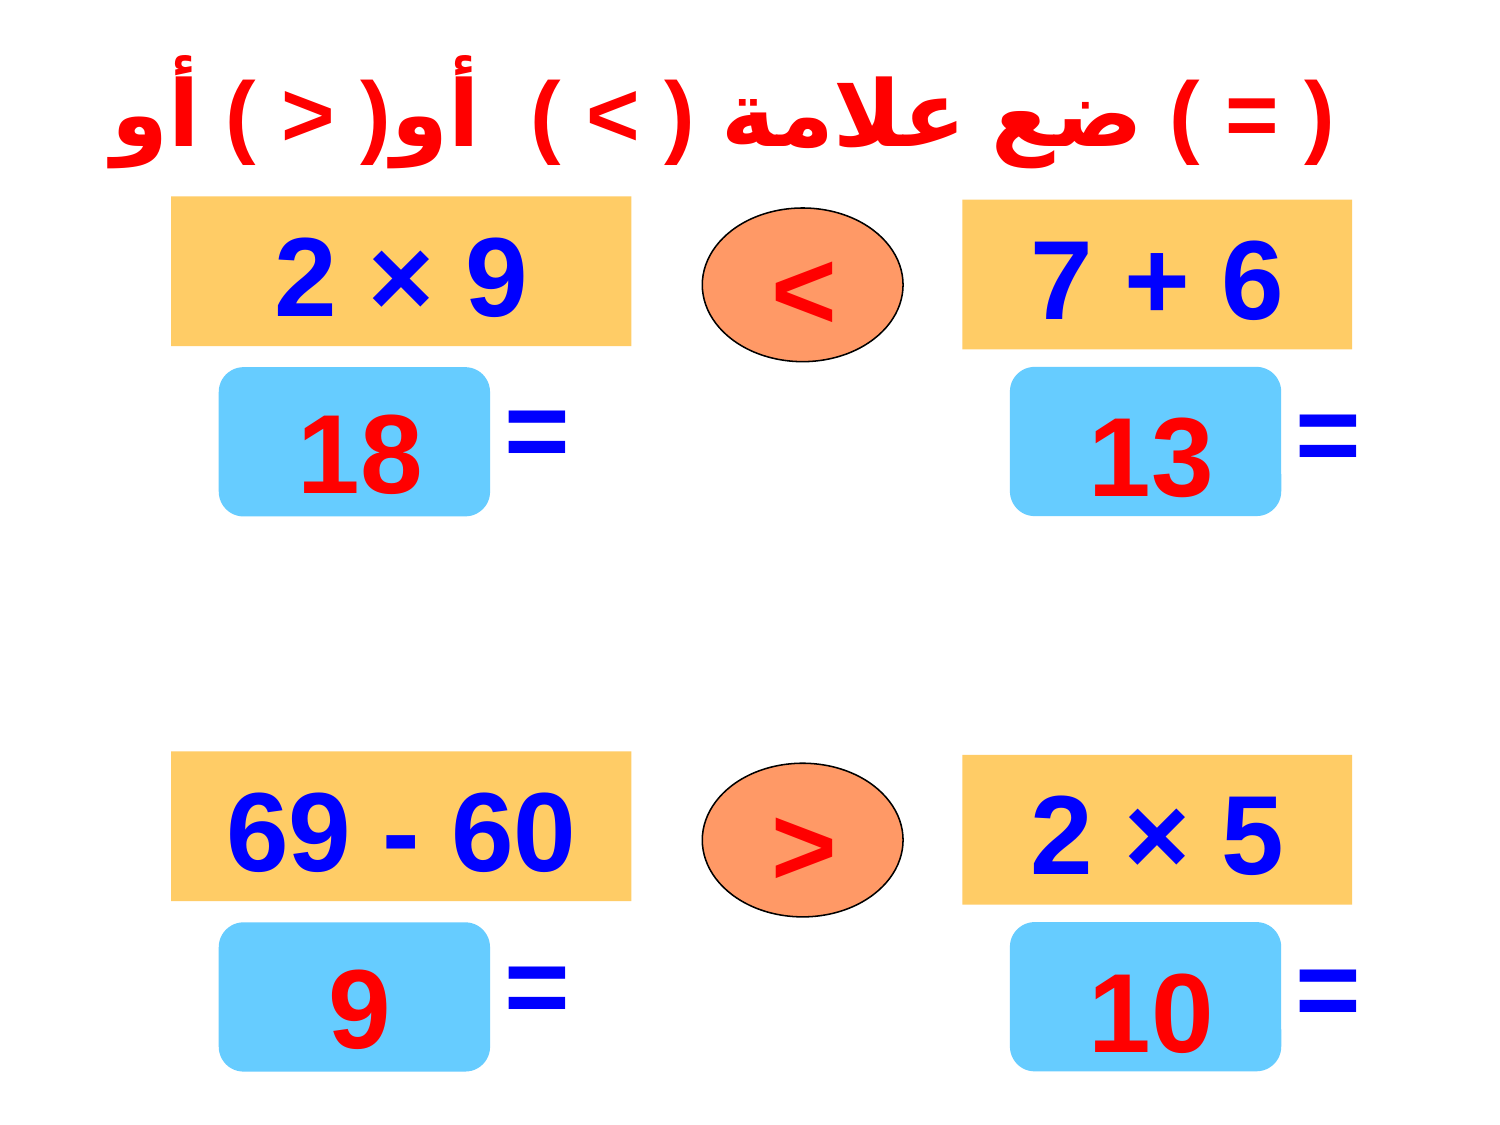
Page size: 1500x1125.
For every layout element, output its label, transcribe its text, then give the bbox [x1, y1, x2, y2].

text_box [869, 227, 904, 343]
text_box 18 [253, 373, 467, 524]
text_box < [739, 209, 869, 360]
text_box = [1269, 908, 1388, 1059]
text_box 2 × 5 [962, 754, 1353, 905]
text_box 9 [253, 928, 467, 1079]
text_box [1009, 922, 1282, 1072]
text_box = [1269, 353, 1388, 504]
text_box [702, 780, 739, 900]
text_box ضع علامة ( > ) أو( < ) أو ( = ) [0, 47, 1447, 173]
text_box = [478, 349, 597, 500]
text_box 10 [1044, 932, 1258, 1082]
text_box [218, 922, 491, 1072]
text_box = [478, 905, 597, 1055]
text_box [218, 367, 491, 517]
text_box [869, 782, 904, 898]
text_box 2 × 9 [171, 196, 632, 347]
text_box 69 - 60 [171, 751, 632, 902]
text_box > [739, 765, 869, 915]
text_box [1009, 366, 1282, 517]
text_box 13 [1044, 377, 1258, 527]
text_box 7 + 6 [962, 199, 1353, 350]
text_box [702, 225, 739, 345]
